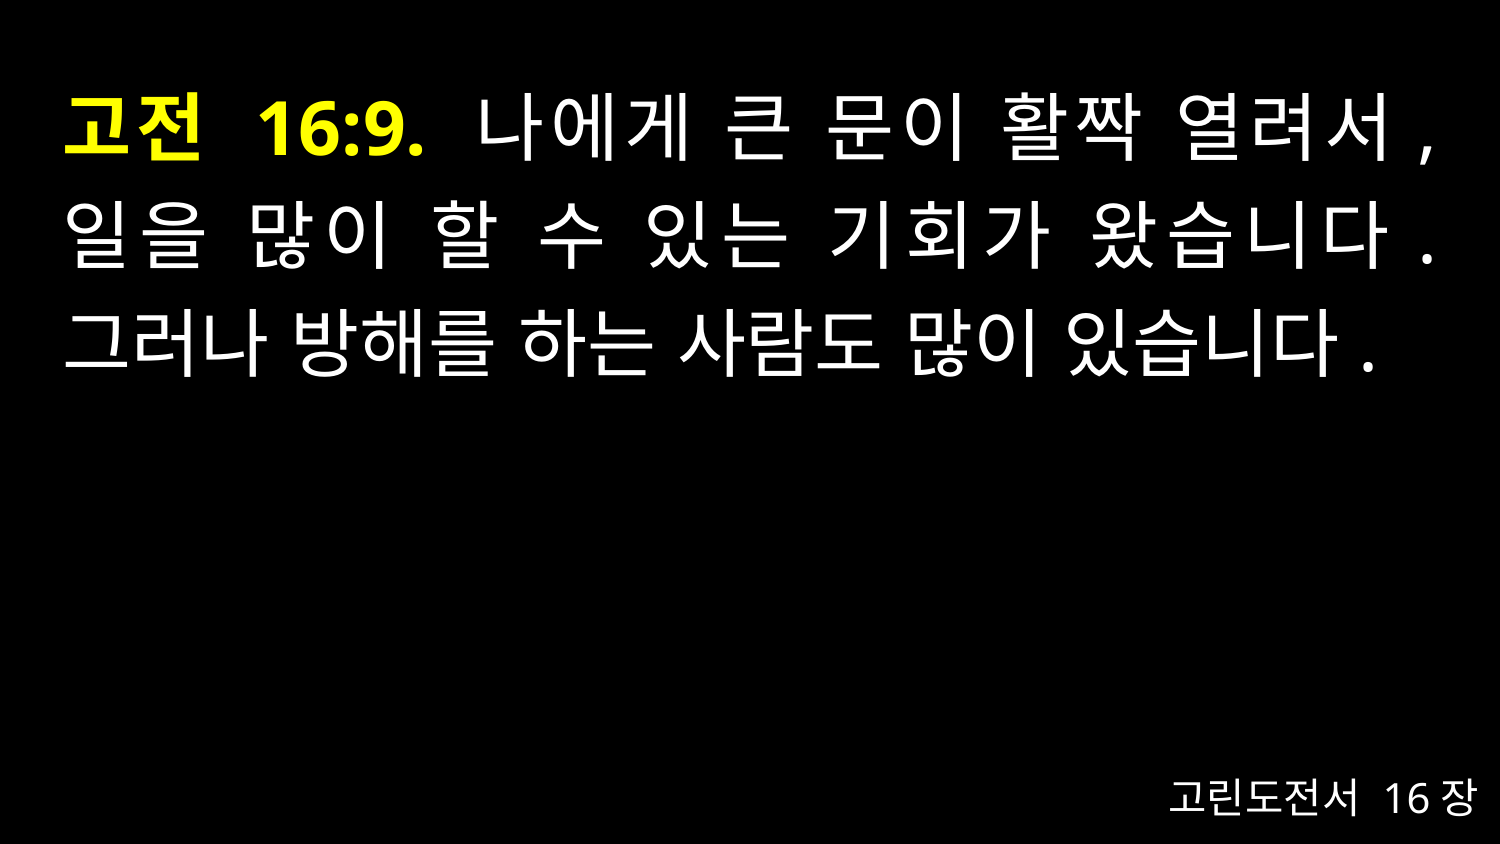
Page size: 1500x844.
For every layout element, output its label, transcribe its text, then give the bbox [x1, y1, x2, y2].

subtitle 고린도전서 16장 [916, 770, 1500, 844]
title 고전 16:9. 나에게 큰 문이 활짝 열려서, 일을 많이 할 수 있는 기회가 왔습니다. 그러나 방해를 하는 사람도 많이 있습니다. [0, 0, 1500, 844]
